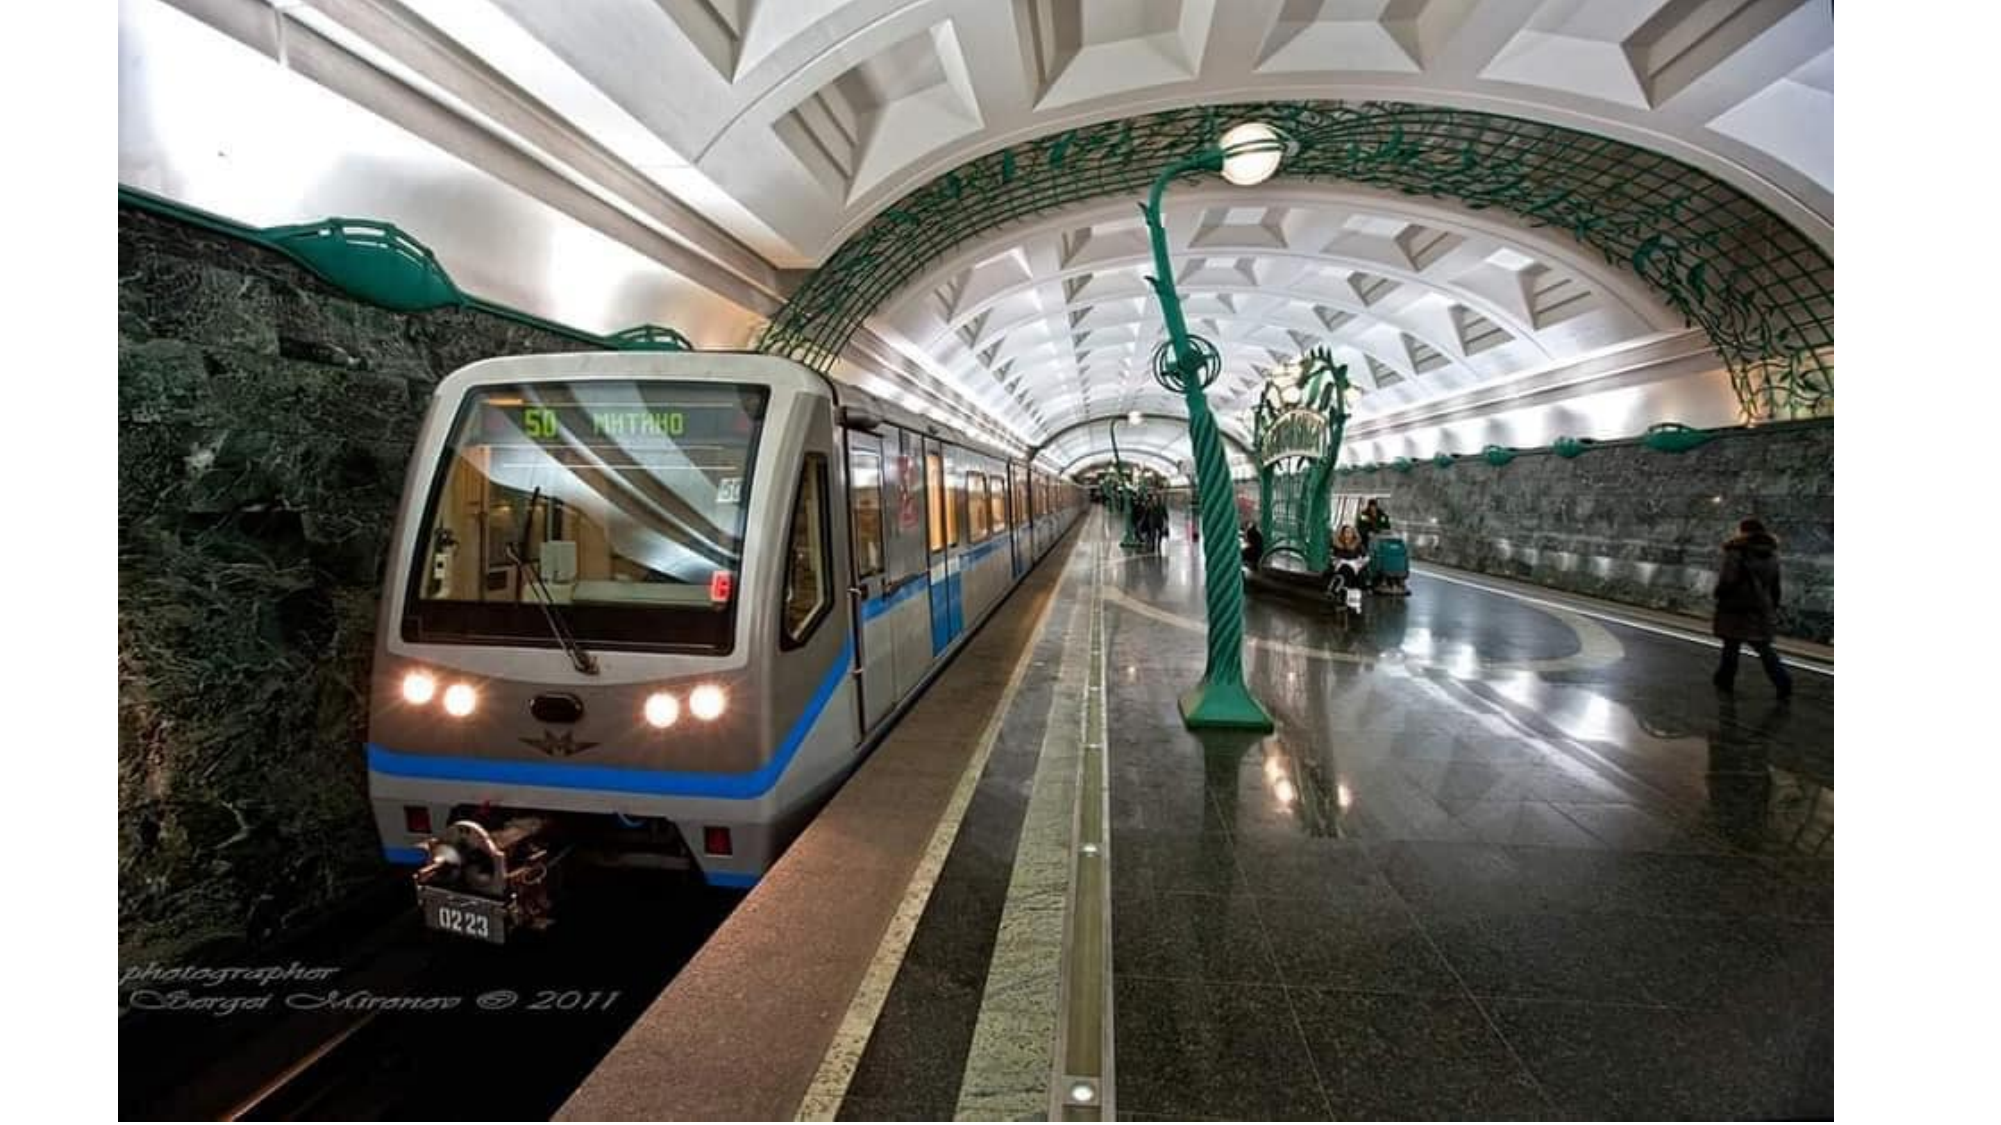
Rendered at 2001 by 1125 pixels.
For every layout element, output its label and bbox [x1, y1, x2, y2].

picture [118, 0, 1834, 1122]
